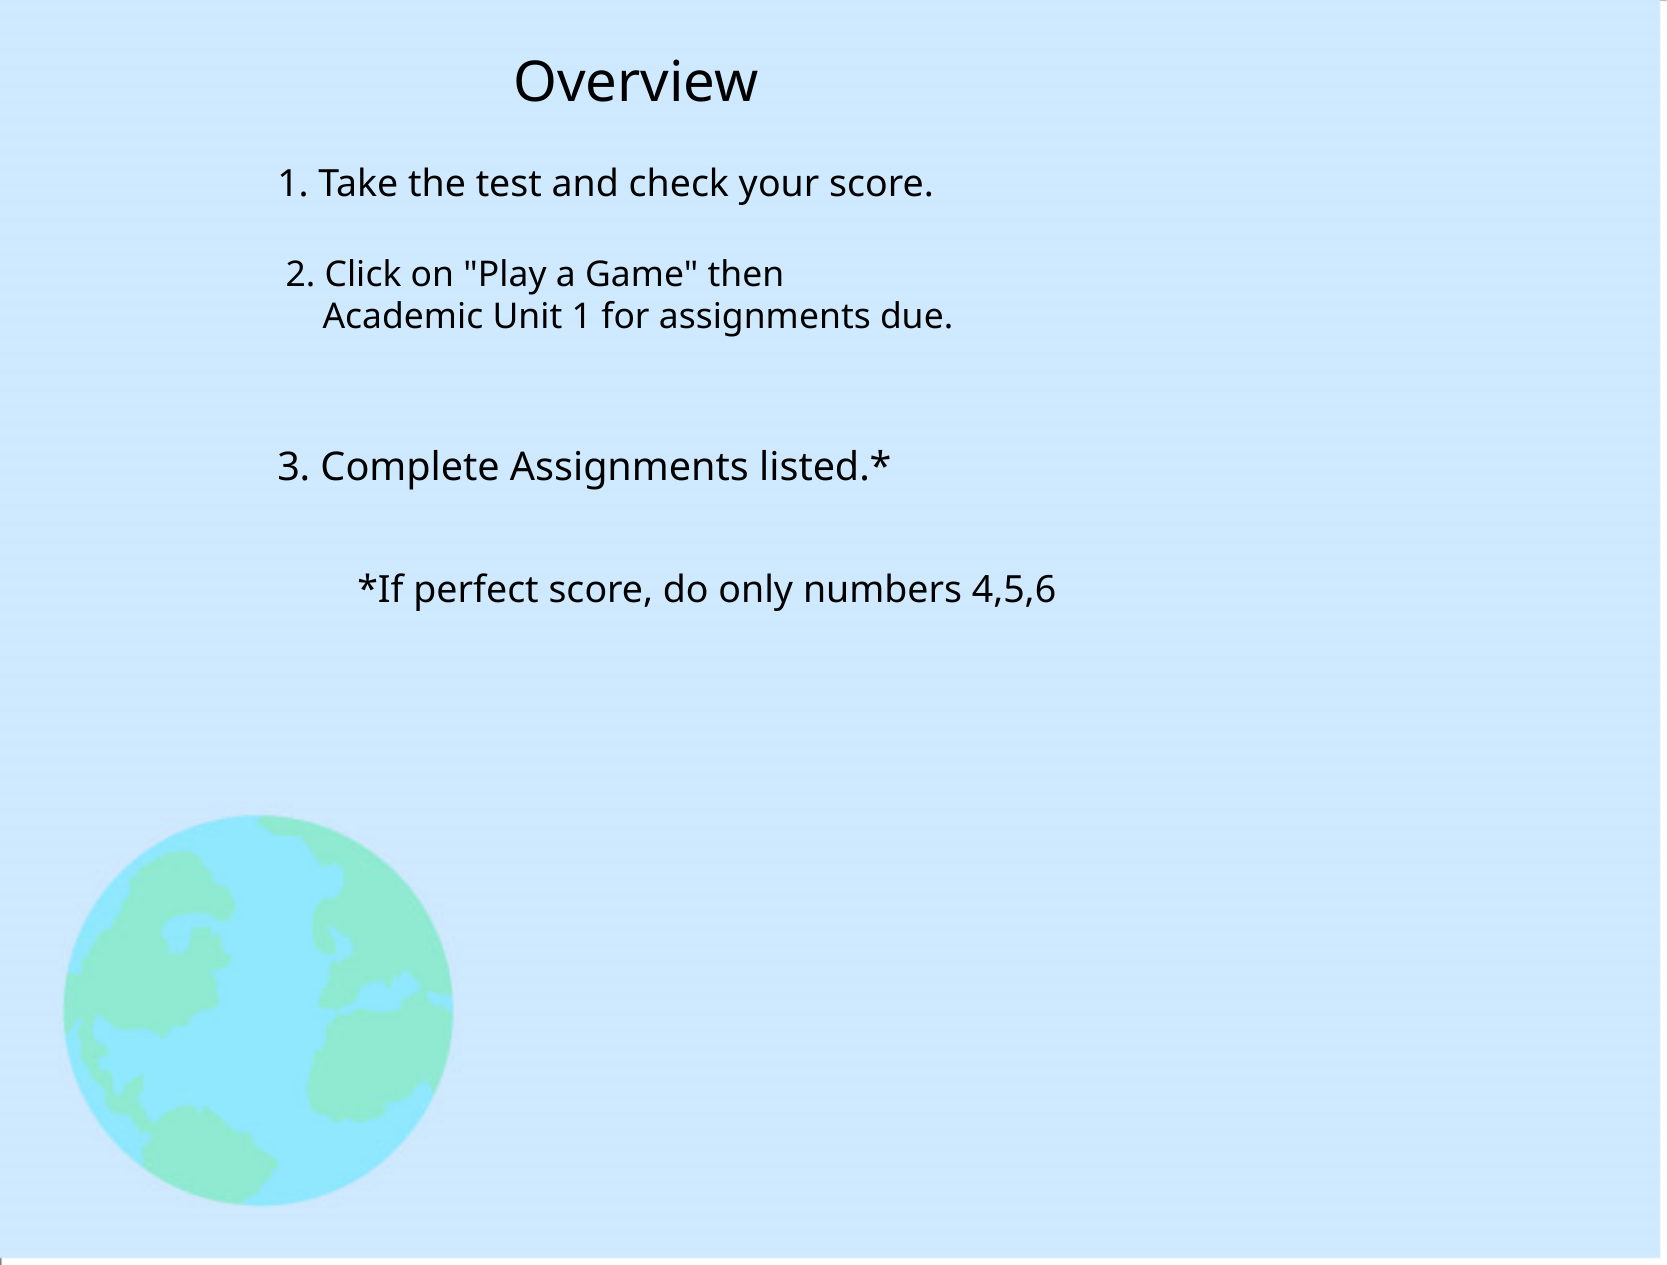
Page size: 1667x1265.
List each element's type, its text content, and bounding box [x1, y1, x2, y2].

text_box *If perfect score, do only numbers 4,5,6 [342, 557, 1273, 618]
text_box 2. Click on "Play a Game" then Academic Unit 1 for assignments due. [270, 243, 1482, 386]
text_box Overview [498, 37, 832, 120]
picture [0, 0, 1667, 1265]
text_box 1. Take the test and check your score. [262, 152, 1308, 212]
text_box 3. Complete Assignments listed.* [262, 433, 1068, 496]
